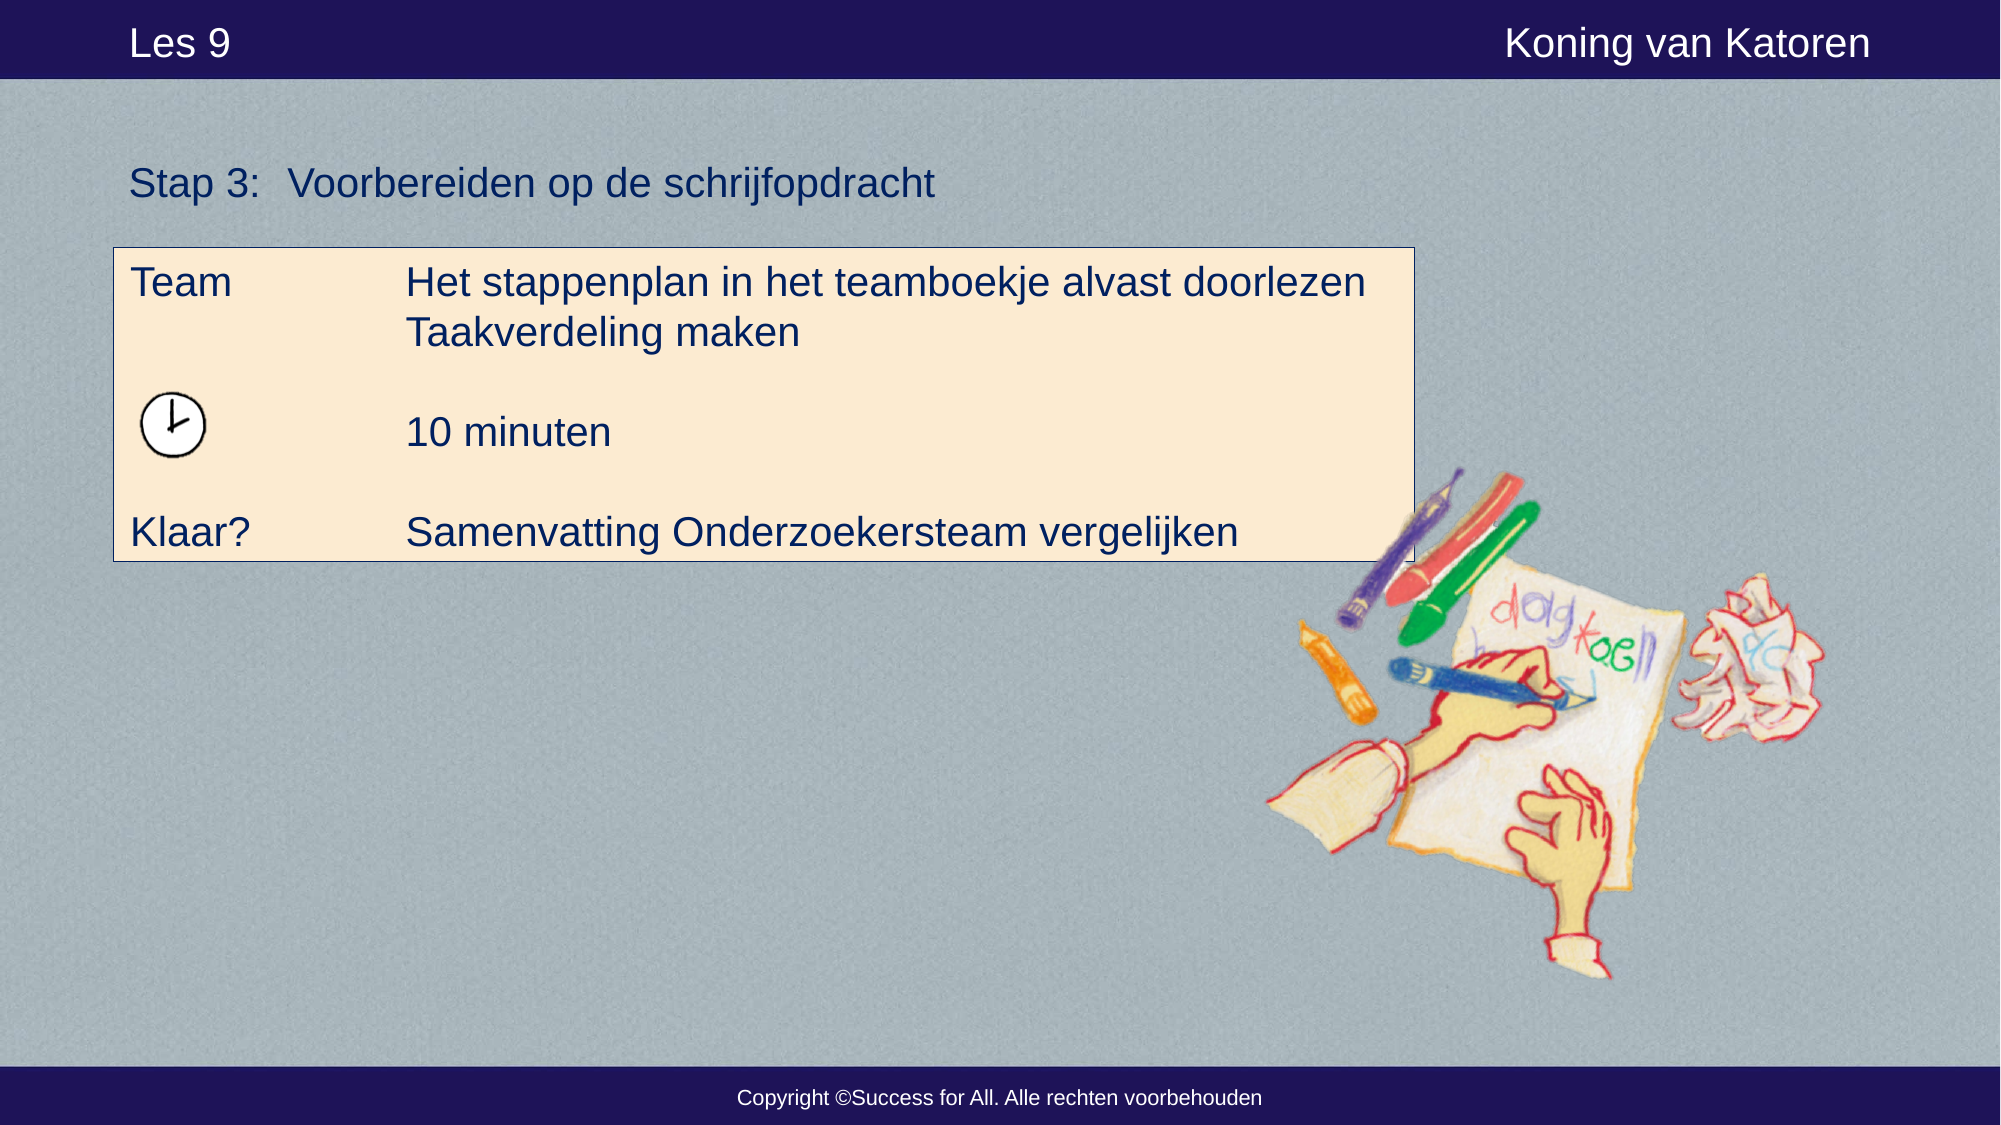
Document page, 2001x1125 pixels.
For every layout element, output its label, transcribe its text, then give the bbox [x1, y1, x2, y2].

picture [0, 0, 2001, 1125]
text_box Copyright ©Success for All. Alle rechten voorbehouden [0, 1076, 2000, 1125]
text_box Stap 3: Voorbereiden op de schrijfopdracht [113, 148, 1301, 214]
text_box Koning van Katoren [999, 8, 1886, 73]
text_box Team Het stappenplan in het teamboekje alvast doorlezen Taakverdeling maken 10 minuten Klaar? Samenvatting Onderzoekersteam vergelijken [113, 247, 1415, 562]
text_box Les 9 [114, 8, 354, 73]
